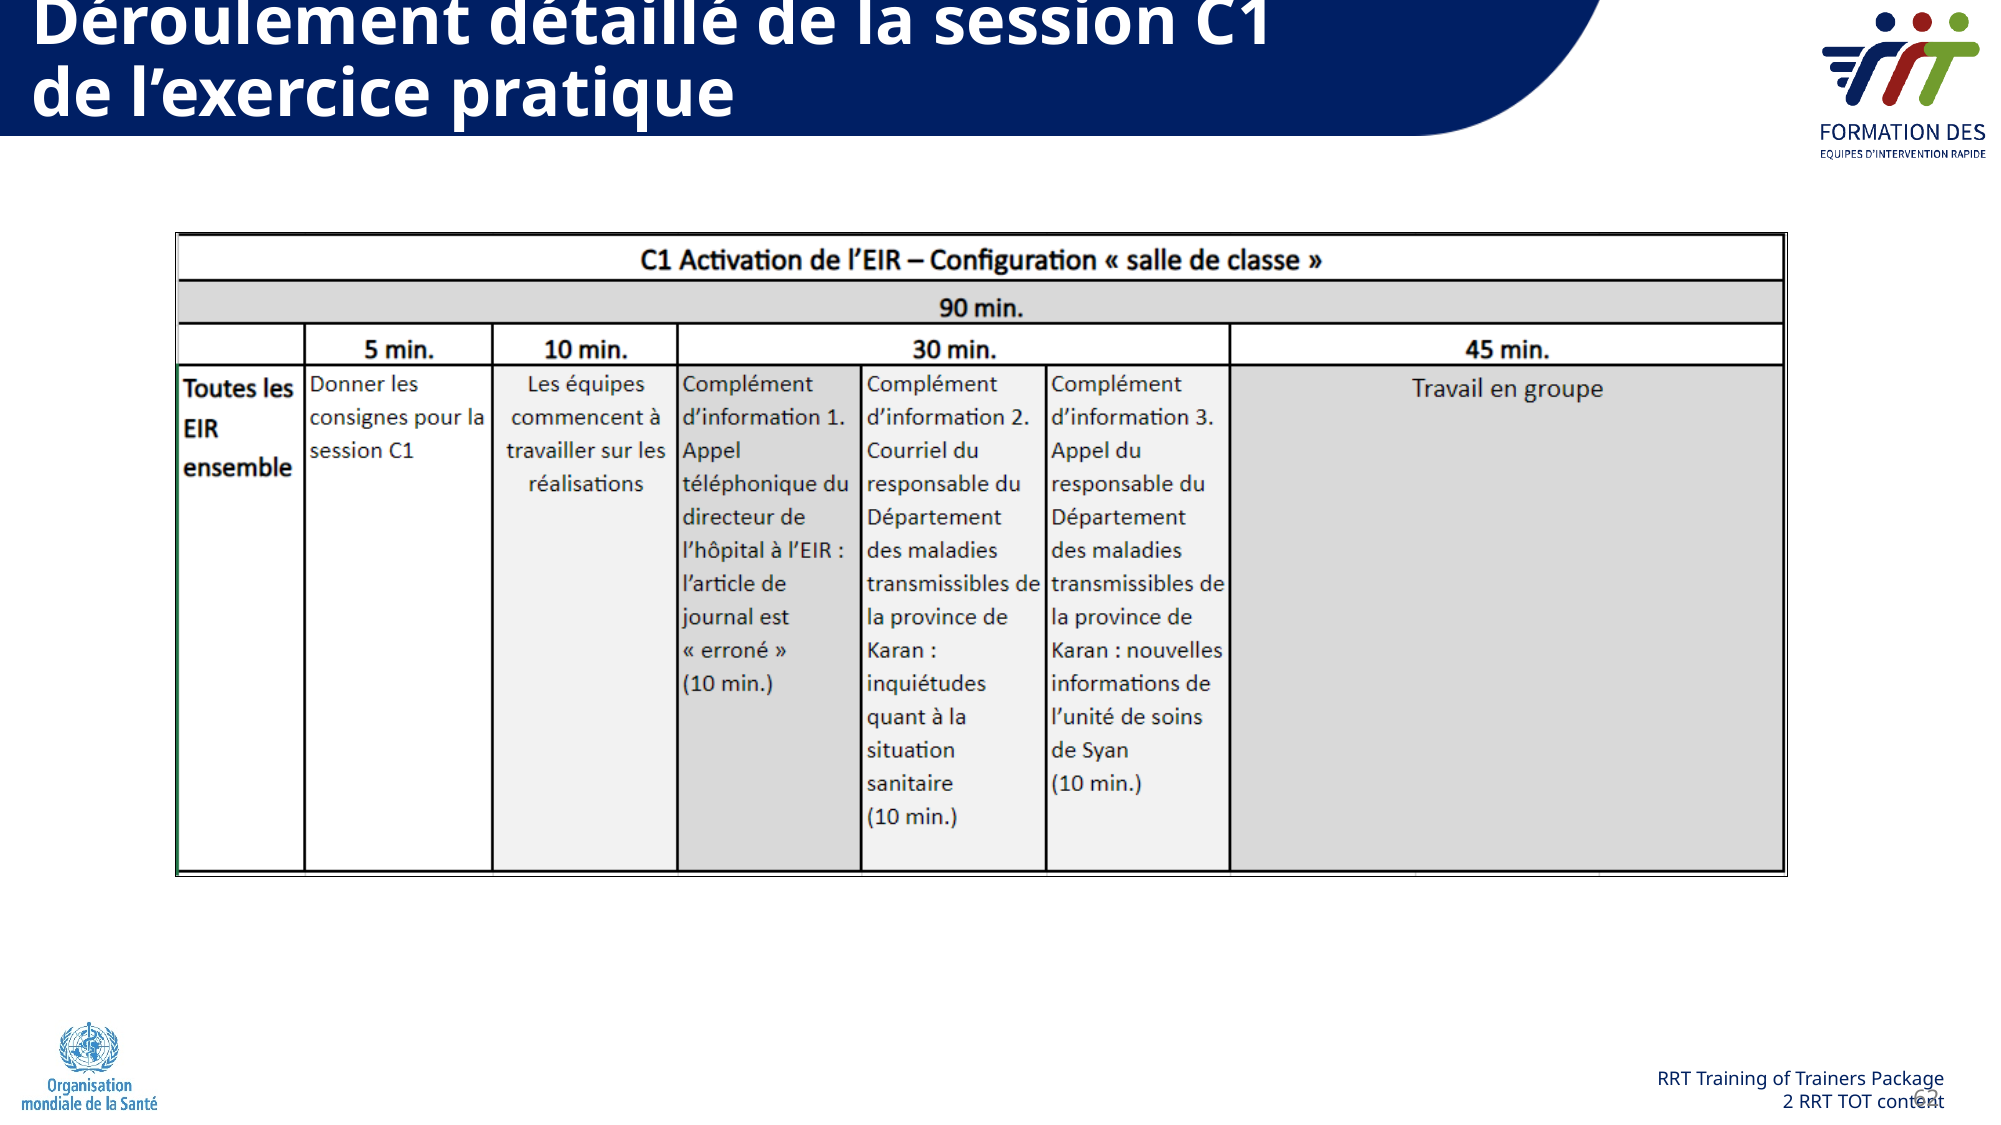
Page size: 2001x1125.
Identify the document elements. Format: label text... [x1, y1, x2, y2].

picture [0, 0, 1623, 136]
text_box Déroulement détaillé de la session C1 de l’exercice pratique [23, 5, 1367, 112]
picture [175, 232, 1788, 877]
picture [1820, 11, 1986, 160]
picture [20, 1020, 158, 1111]
